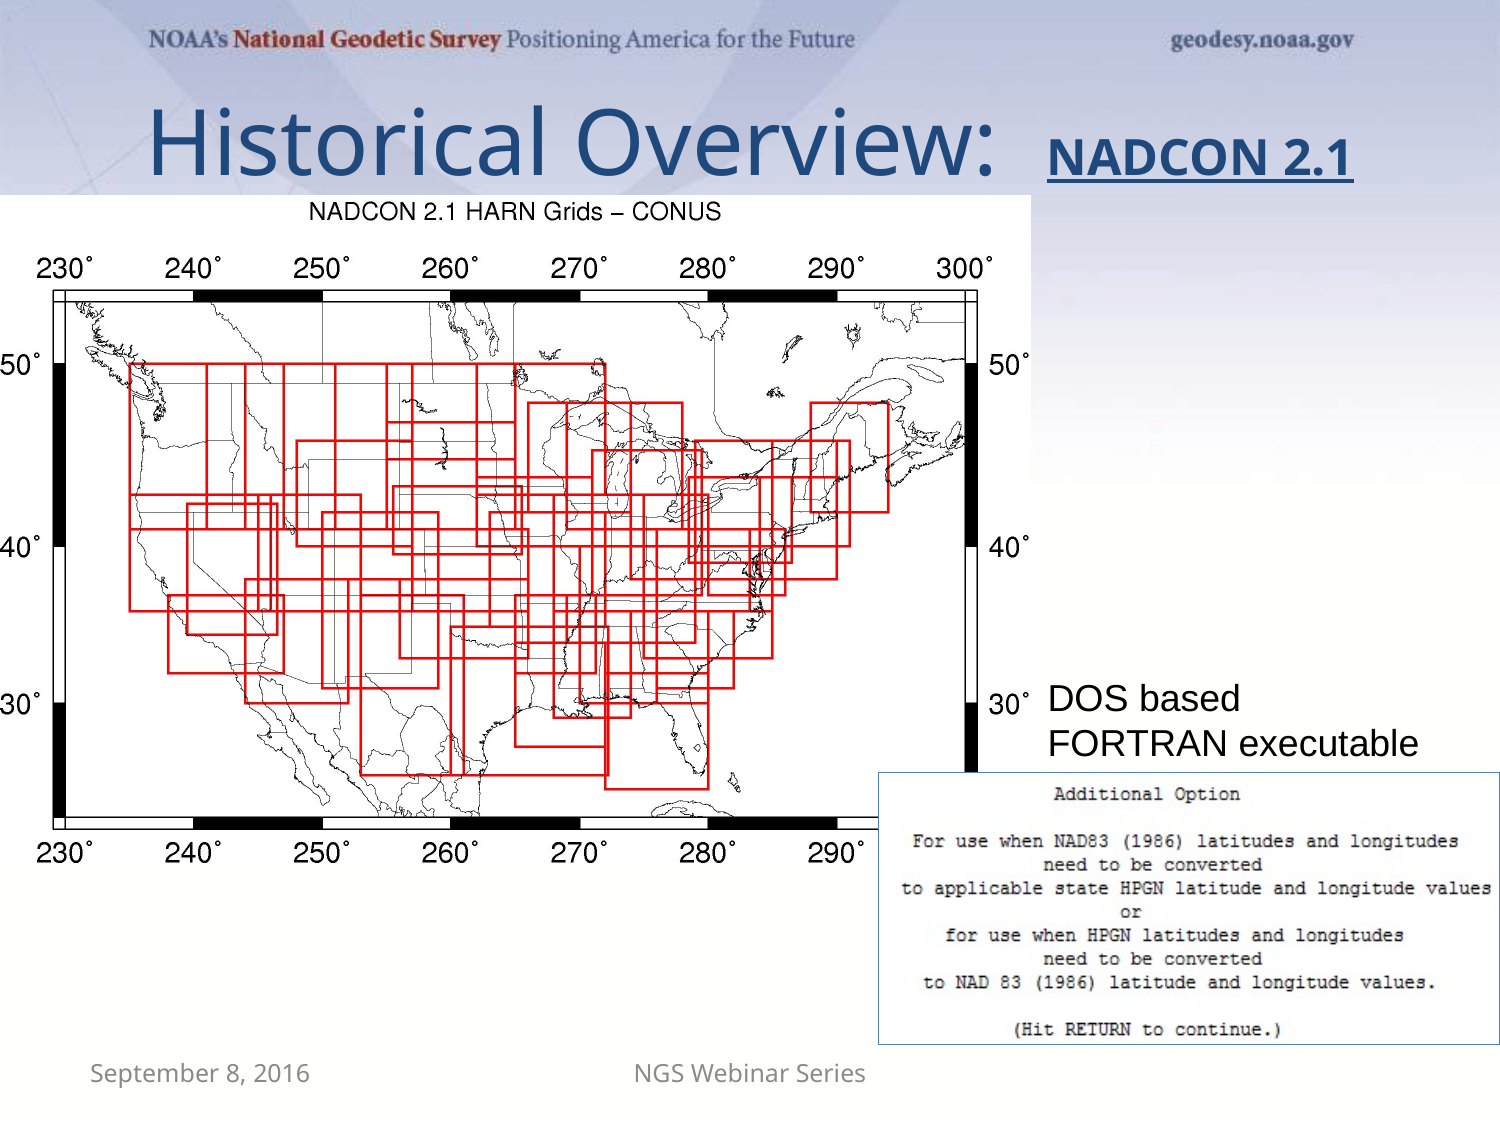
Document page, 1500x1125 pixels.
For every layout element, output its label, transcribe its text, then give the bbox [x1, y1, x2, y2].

picture [0, 0, 1500, 1122]
text_box DOS based FORTRAN executable [1035, 666, 1435, 770]
title Historical Overview: NADCON 2.1 [75, 45, 1425, 233]
footer NGS Webinar Series [512, 1042, 988, 1103]
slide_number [75, 1042, 425, 1103]
